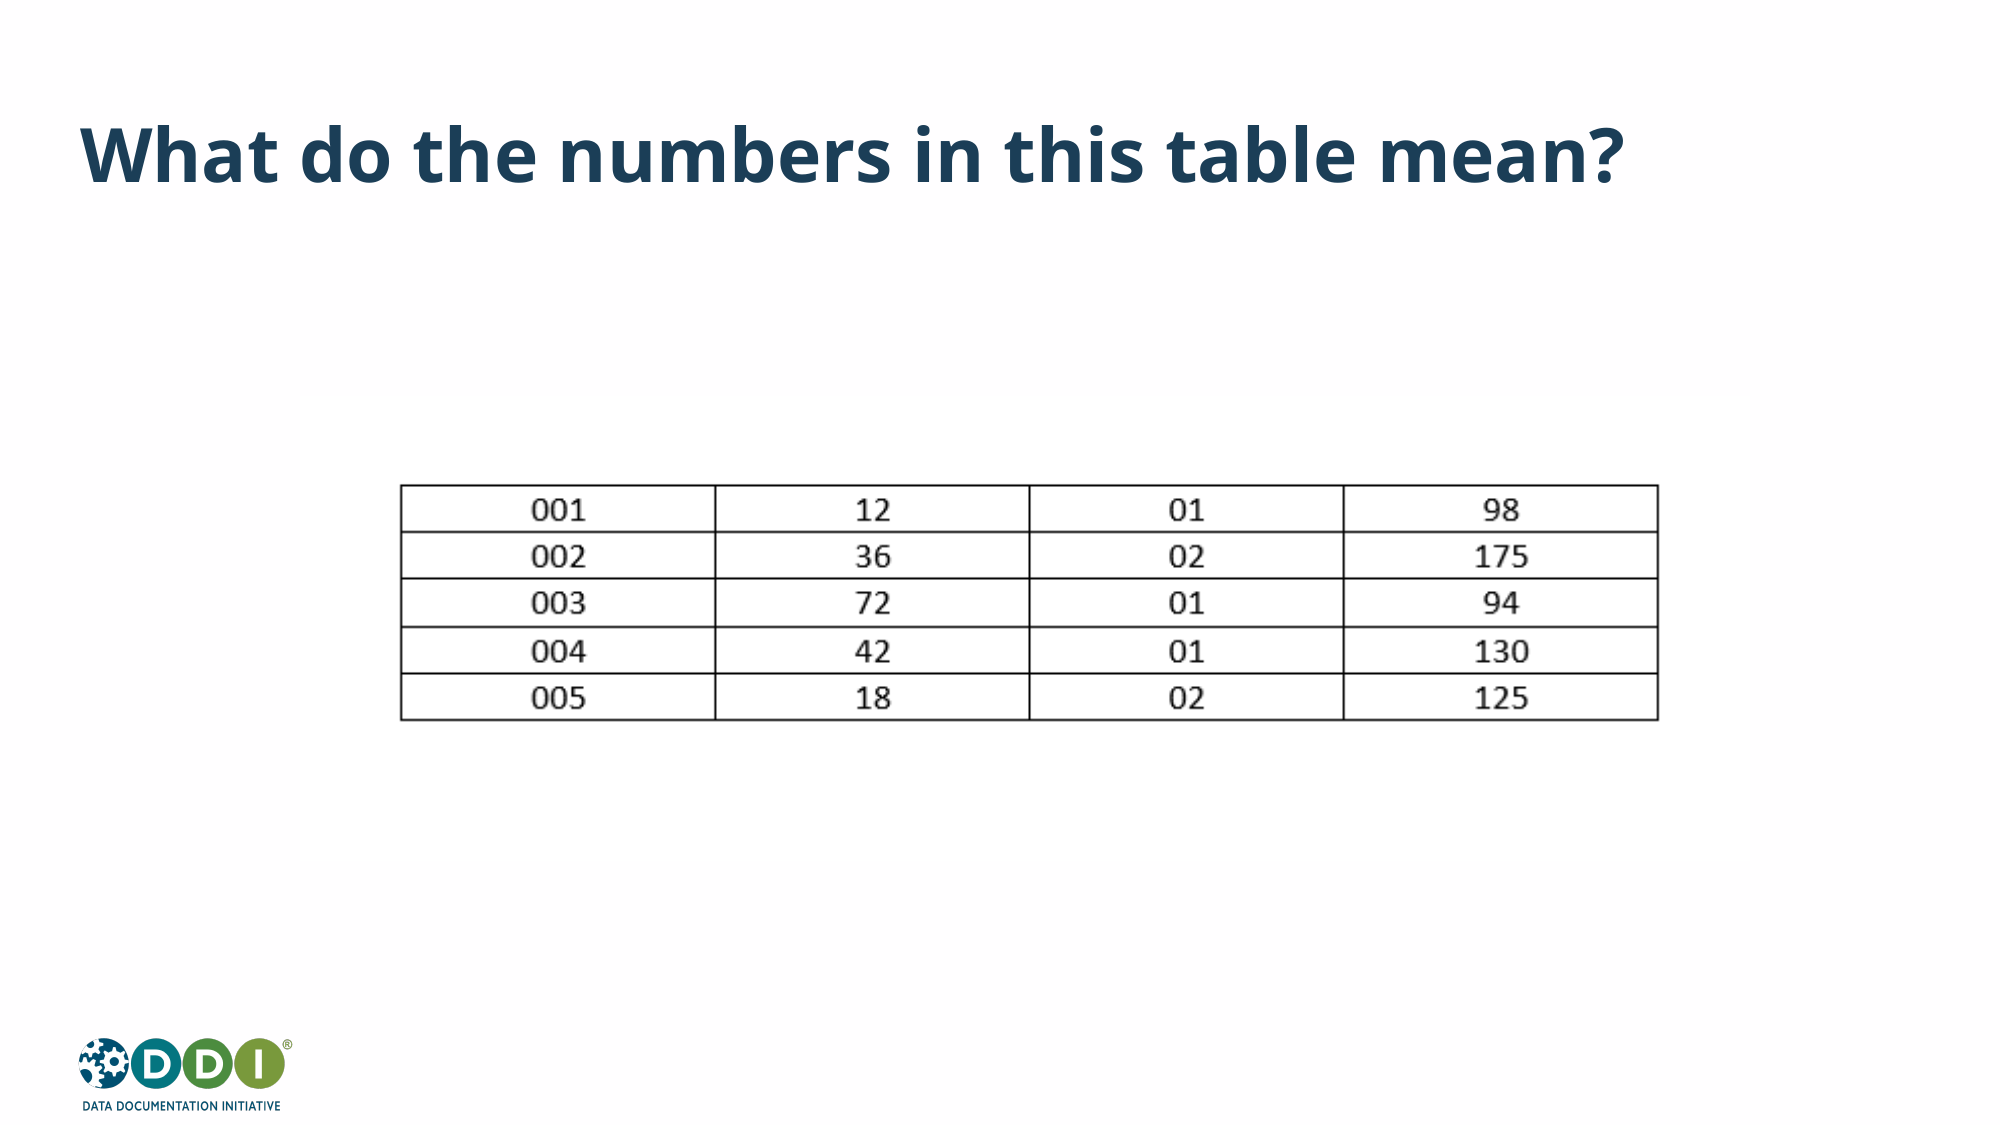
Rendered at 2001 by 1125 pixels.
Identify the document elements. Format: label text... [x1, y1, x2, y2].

picture [65, 1032, 305, 1115]
title What do the numbers in this table mean? [65, 59, 1916, 247]
picture [299, 396, 1751, 861]
